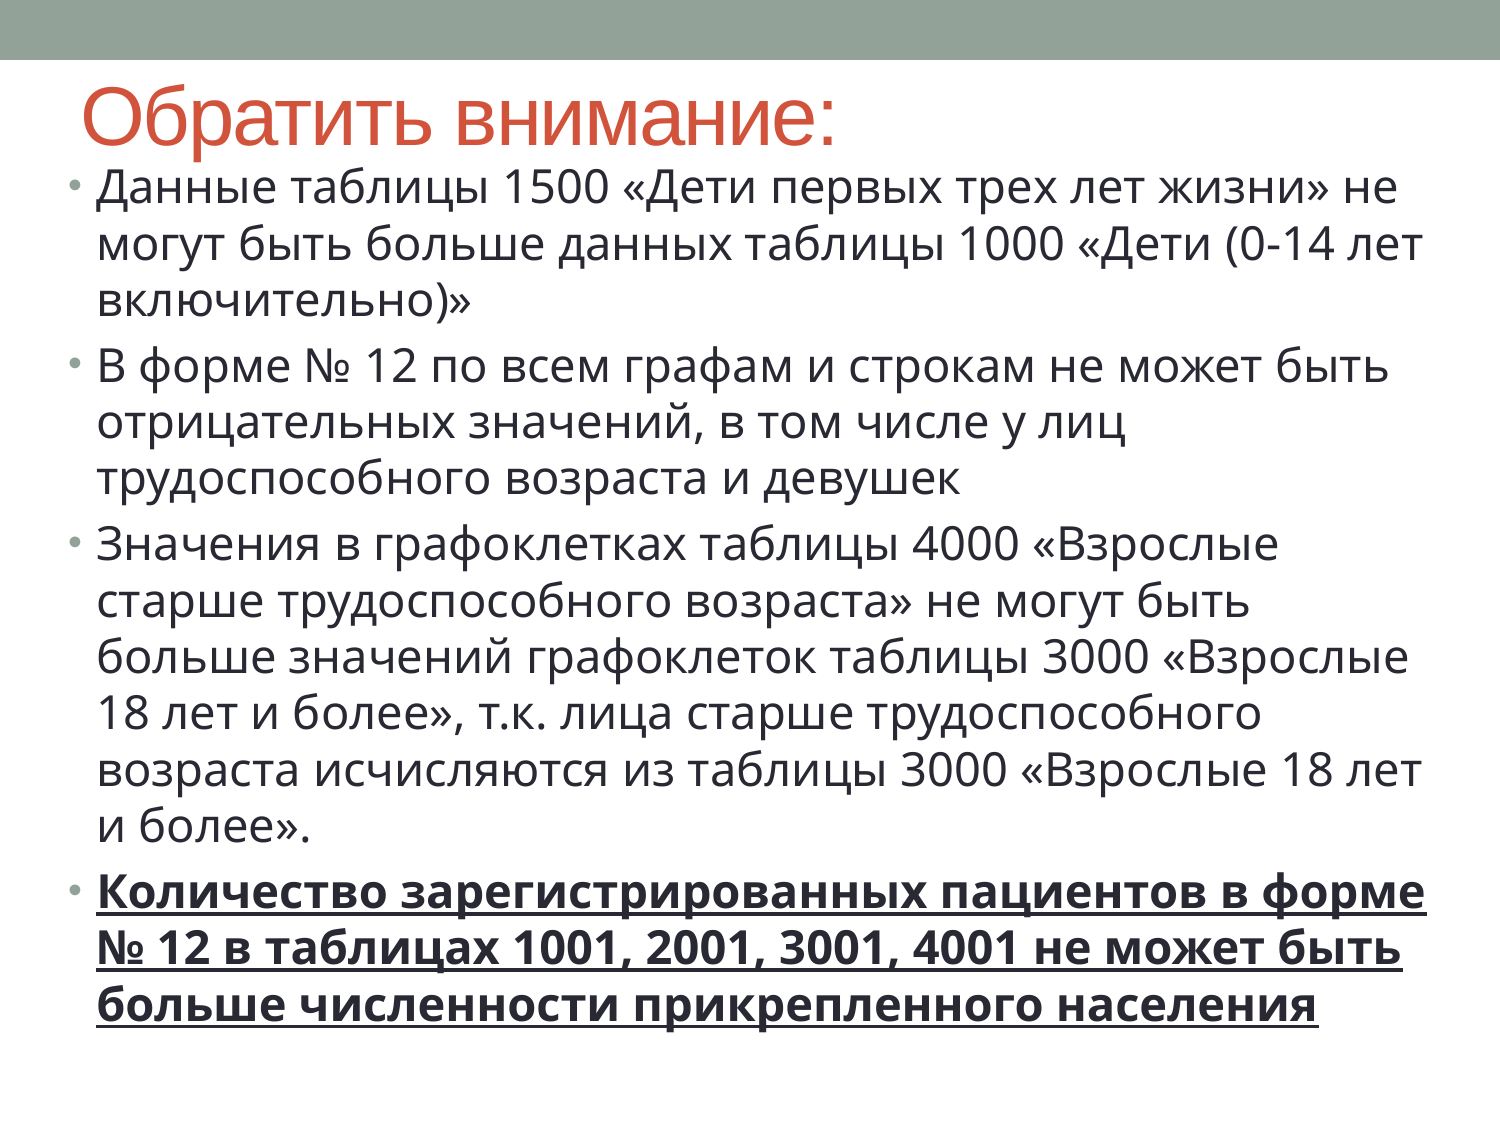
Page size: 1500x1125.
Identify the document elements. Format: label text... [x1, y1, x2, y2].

list Данные таблицы 1500 «Дети первых трех лет жизни» не могут быть больше данных таблицы 1000 «Дети (0-14 лет включительно)» В форме № 12 по всем графам и строкам не может быть отрицательных значений, в том числе у лиц трудоспособного возраста и девушек Значения в графоклетках таблицы 4000 «Взрослые старше трудоспособного возраста» не могут быть больше значений графоклеток таблицы 3000 «Взрослые 18 лет и более», т.к. лица старше трудоспособного возраста исчисляются из таблицы 3000 «Взрослые 18 лет и более». Количество зарегистрированных пациентов в форме № 12 в таблицах 1001, 2001, 3001, 4001 не может быть больше численности прикрепленного населения [53, 149, 1447, 1083]
title Обратить внимание: [64, 30, 1415, 149]
